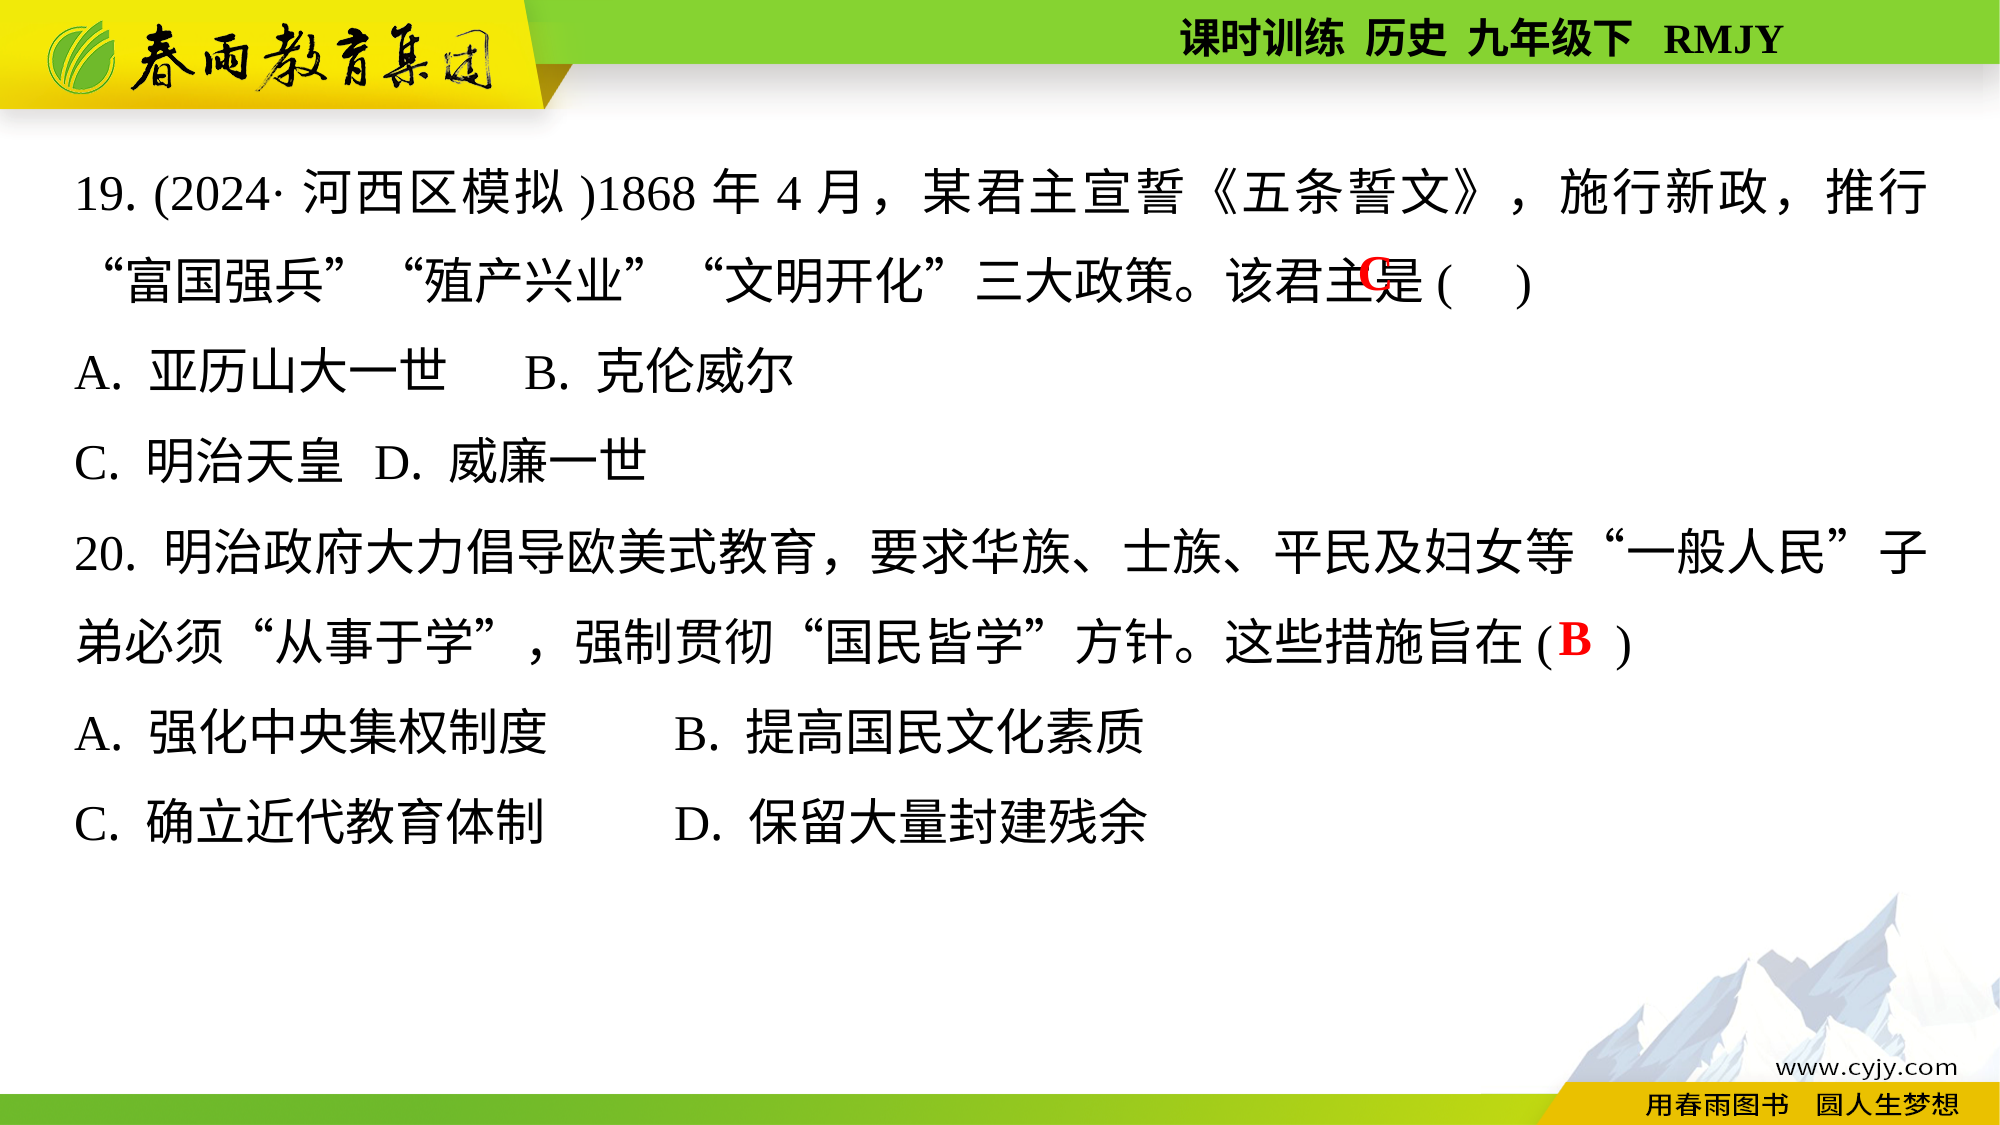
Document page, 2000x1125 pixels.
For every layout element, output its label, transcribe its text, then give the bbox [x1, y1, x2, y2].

text_box C [1342, 233, 1409, 308]
picture [0, 0, 2000, 1125]
text_box B [1543, 597, 1607, 673]
list 19. (2024·河西区模拟)1868年4月，某君主宣誓《五条誓文》，施行新政，推行“富国强兵”“殖产兴业”“文明开化”三大政策。该君主是( ) A. 亚历山大一世 B. 克伦威尔 C. 明治天皇 D. 威廉一世 20. 明治政府大力倡导欧美式教育，要求华族、士族、平民及妇女等“一般人民”子弟必须“从事于学”，强制贯彻“国民皆学”方针。这些措施旨在( ) A. 强化中央集权制度 B. 提高国民文化素质 C. 确立近代教育体制 D. 保留大量封建残余 [59, 122, 1944, 865]
